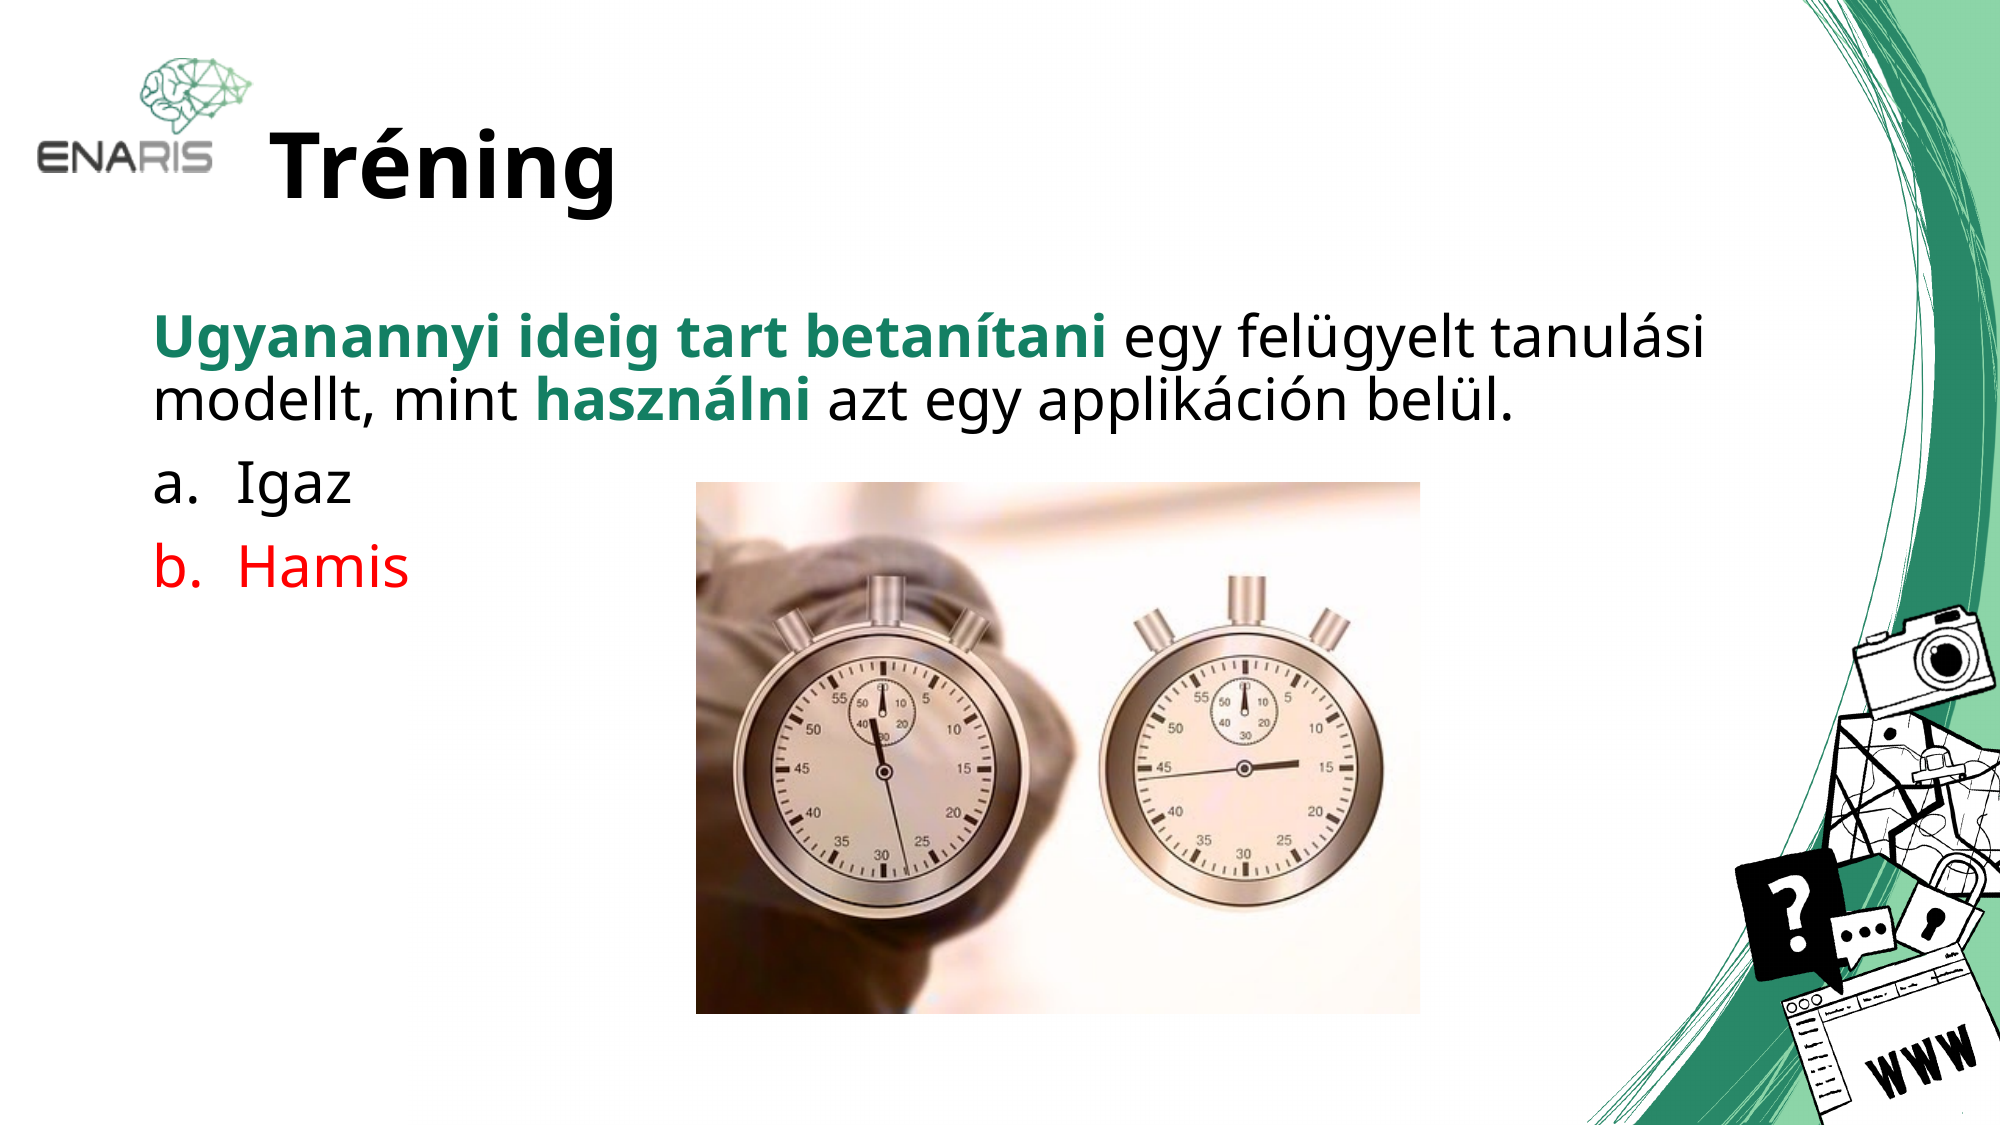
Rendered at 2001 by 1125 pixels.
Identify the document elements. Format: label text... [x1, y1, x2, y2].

picture [37, 58, 254, 173]
list Ugyanannyi ideig tart betanítani egy felügyelt tanulási modellt, mint használni azt egy applikáción belül. Igaz Hamis [137, 299, 1832, 1014]
picture [408, 0, 2000, 1125]
title Tréning [253, 59, 1863, 278]
